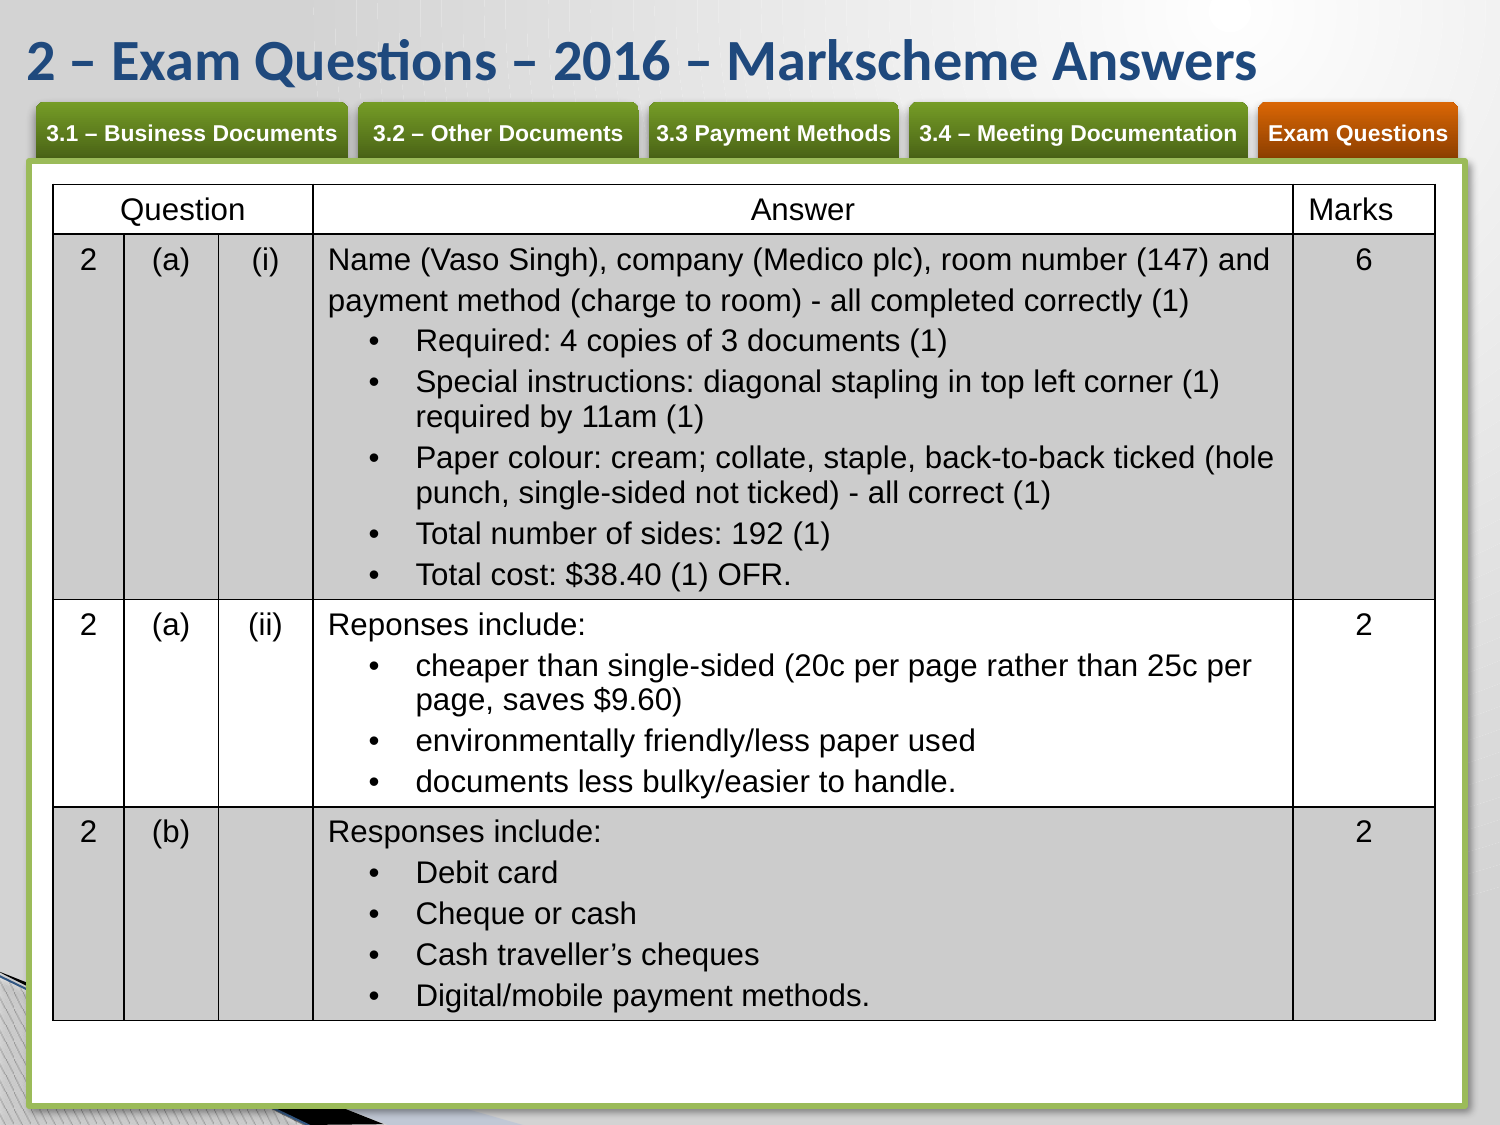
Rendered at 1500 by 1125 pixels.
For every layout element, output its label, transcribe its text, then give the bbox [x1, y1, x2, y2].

picture [281, 1114, 303, 1125]
table_cell (b) [125, 808, 218, 1020]
table_cell 2 [54, 600, 123, 806]
table_cell Responses include: Debit card Cheque or cash Cash traveller’s cheques Digital/mobile payment methods. [314, 808, 1292, 1020]
table_cell (ii) [219, 600, 312, 806]
table_cell Reponses include: cheaper than single-sided (20c per page rather than 25c per page, saves $9.60) environmentally friendly/less paper used documents less bulky/easier to handle. [314, 600, 1292, 806]
table_cell 6 [1294, 235, 1434, 599]
table_cell 2 [1294, 600, 1434, 806]
table_cell Name (Vaso Singh), company (Medico plc), room number (147) and payment method (charge to room) - all completed correctly (1) Required: 4 copies of 3 documents (1) Special instructions: diagonal stapling in top left corner (1) required by 11am (1) Paper colour: cream; collate, staple, back-to-back ticked (hole punch, single-sided not ticked) - all correct (1) Total number of sides: 192 (1) Total cost: $38.40 (1) OFR. [314, 235, 1292, 599]
table_cell (a) [125, 235, 218, 599]
table_header Answer [314, 185, 1292, 233]
title 2 – Exam Questions – 2016 – Markscheme Answers [11, 11, 1465, 102]
table_cell [219, 808, 312, 1020]
table_cell (a) [125, 600, 218, 806]
table_cell (i) [219, 235, 312, 599]
table_cell 2 [54, 235, 123, 599]
table_cell 2 [54, 808, 123, 1020]
table_cell 2 [1294, 808, 1434, 1020]
table_header Question [54, 185, 312, 233]
table_header Marks [1294, 185, 1434, 233]
